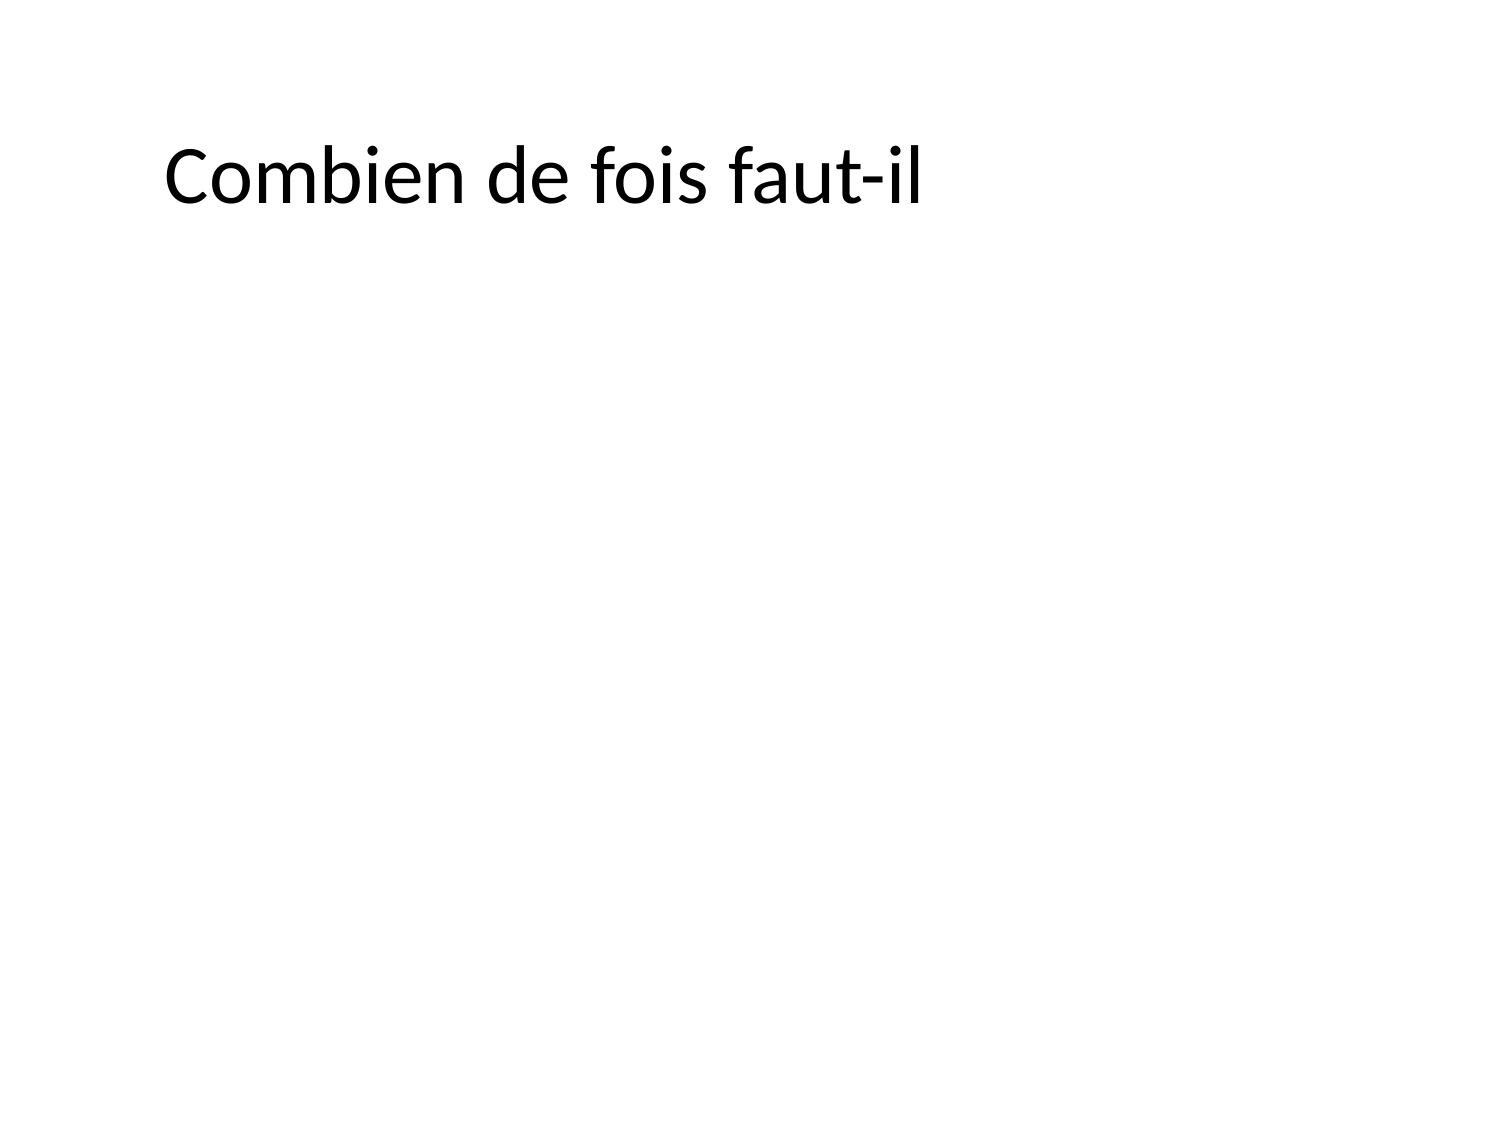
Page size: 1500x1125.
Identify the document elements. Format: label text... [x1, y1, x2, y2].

text_box Combien de fois faut-il [150, 112, 1325, 228]
